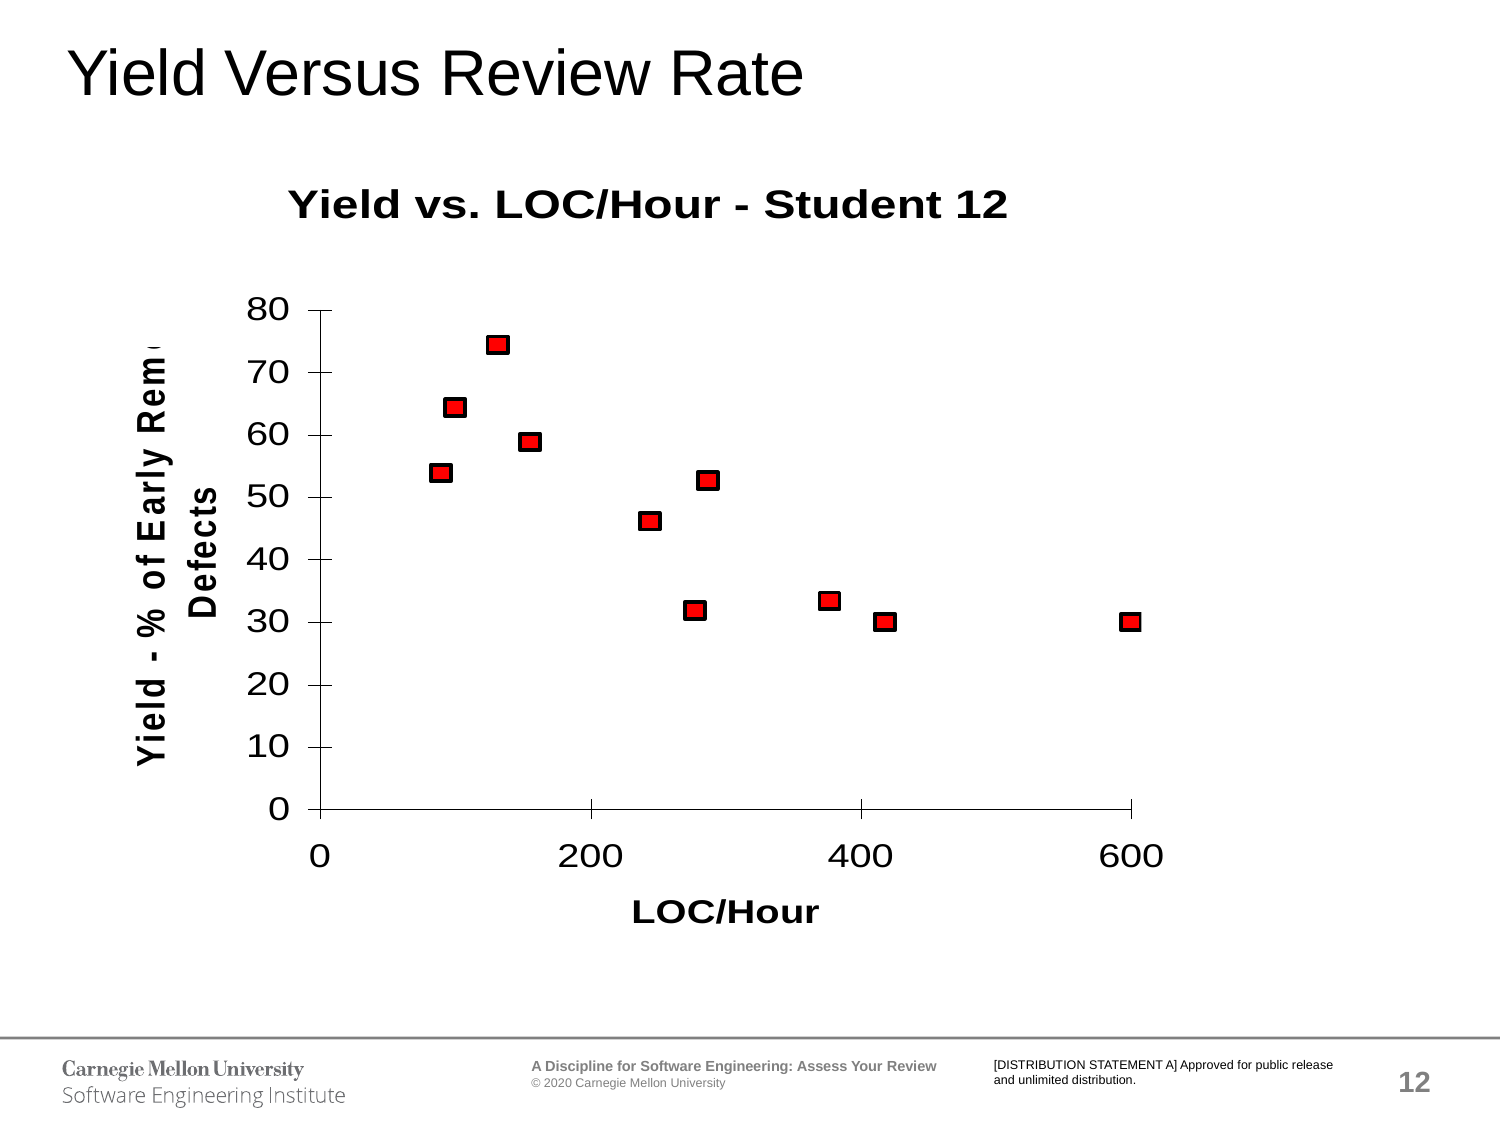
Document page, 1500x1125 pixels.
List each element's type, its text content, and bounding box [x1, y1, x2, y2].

title Yield Versus Review Rate [66, 39, 1462, 96]
picture [70, 143, 1213, 982]
